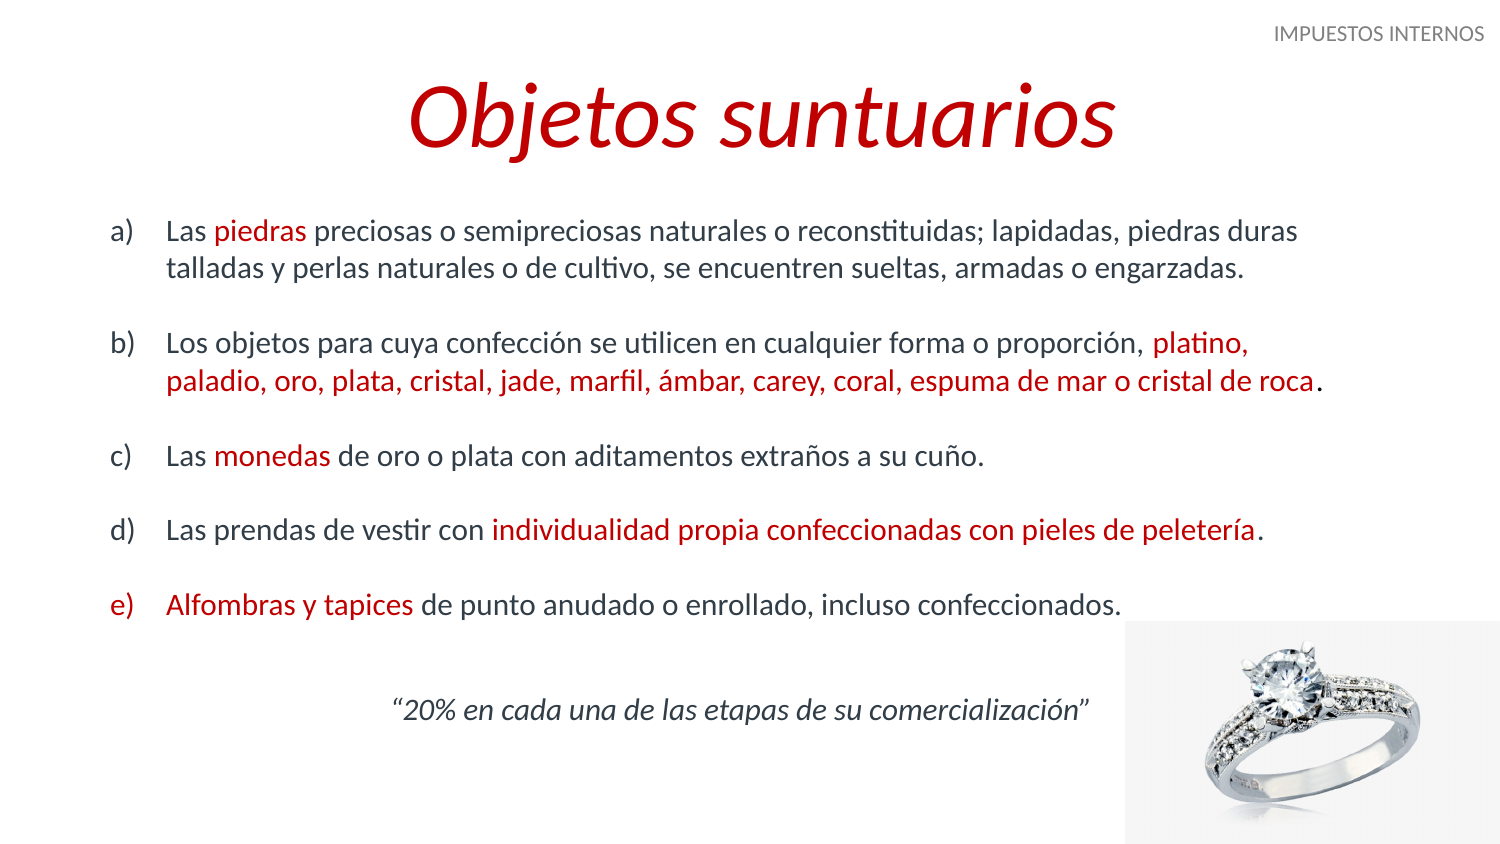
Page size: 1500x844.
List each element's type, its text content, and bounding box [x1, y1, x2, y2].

text_box “20% en cada una de las etapas de su comercialización” [374, 681, 1119, 734]
text_box Las piedras preciosas o semipreciosas naturales o reconstituidas; lapidadas, piedras duras talladas y perlas naturales o de cultivo, se encuentren sueltas, armadas o engarzadas. Los objetos para cuya confección se utilicen en cualquier forma o proporción, platino, paladio, oro, plata, cristal, jade, marfil, ámbar, carey, coral, espuma de mar o cristal de roca. Las monedas de oro o plata con aditamentos extraños a su cuño. Las prendas de vestir con individualidad propia confeccionadas con pieles de peletería. Alfombras y tapices de punto anudado o enrollado, incluso confeccionados. [95, 202, 1369, 630]
text_box IMPUESTOS INTERNOS [820, 11, 1500, 59]
text_box Objetos suntuarios [392, 46, 1409, 174]
picture [1124, 621, 1500, 844]
